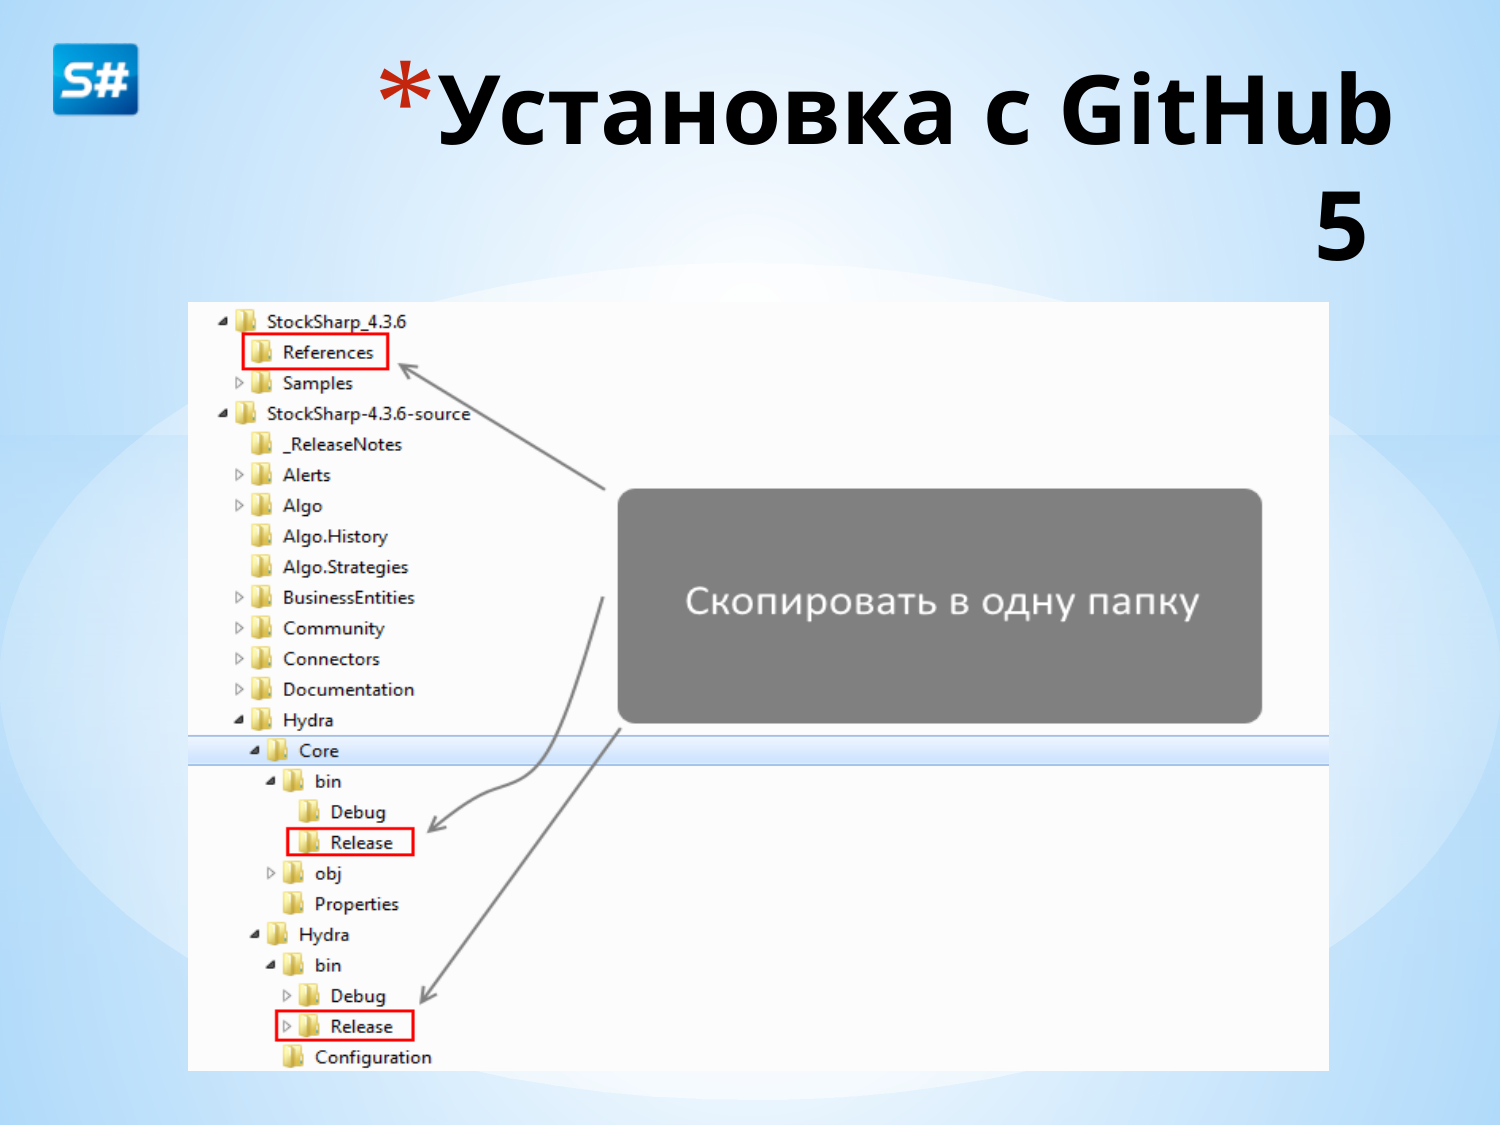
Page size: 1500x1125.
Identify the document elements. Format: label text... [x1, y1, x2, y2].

picture [52, 42, 141, 118]
picture [187, 302, 1329, 1071]
title Установка c GitHub 5 [312, 90, 1410, 287]
